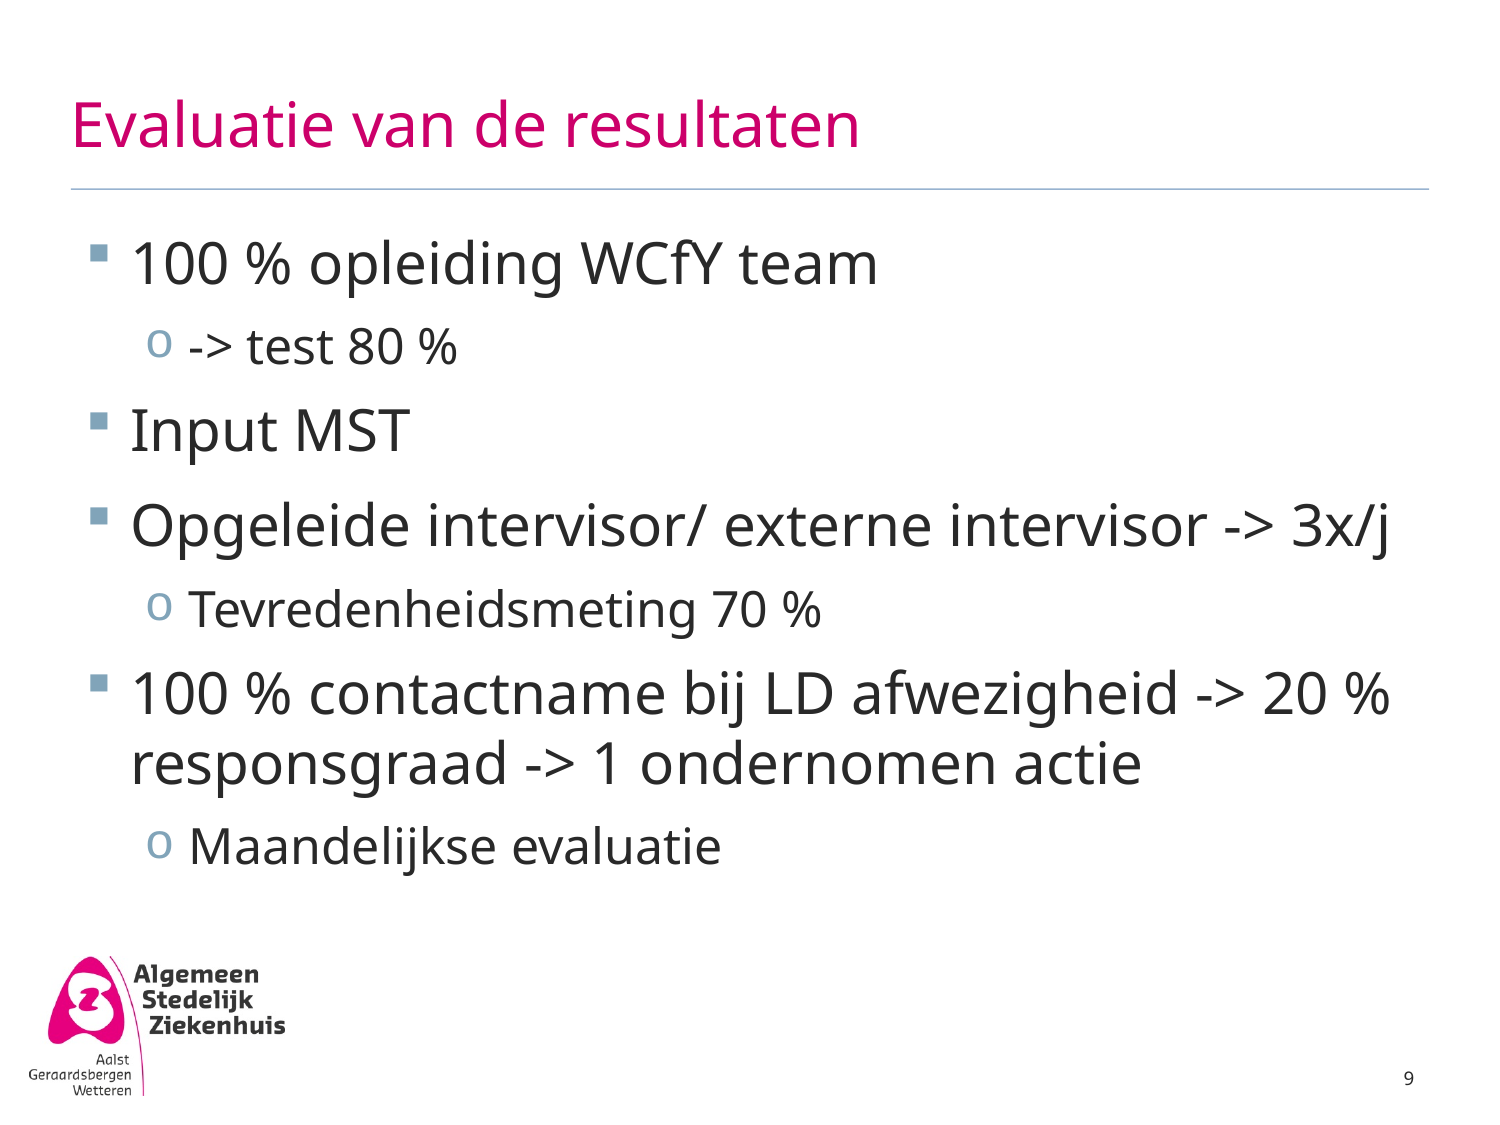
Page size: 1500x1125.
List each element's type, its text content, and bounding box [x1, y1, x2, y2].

title Evaluatie van de resultaten [70, 5, 1430, 162]
list 100 % opleiding WCfY team -> test 80 % Input MST Opgeleide intervisor/ externe intervisor -> 3x/j Tevredenheidsmeting 70 % 100 % contactname bij LD afwezigheid -> 20 % responsgraad -> 1 ondernomen actie Maandelijkse evaluatie [70, 218, 1430, 554]
picture [29, 956, 285, 1096]
slide_number 9 [1079, 1059, 1430, 1098]
